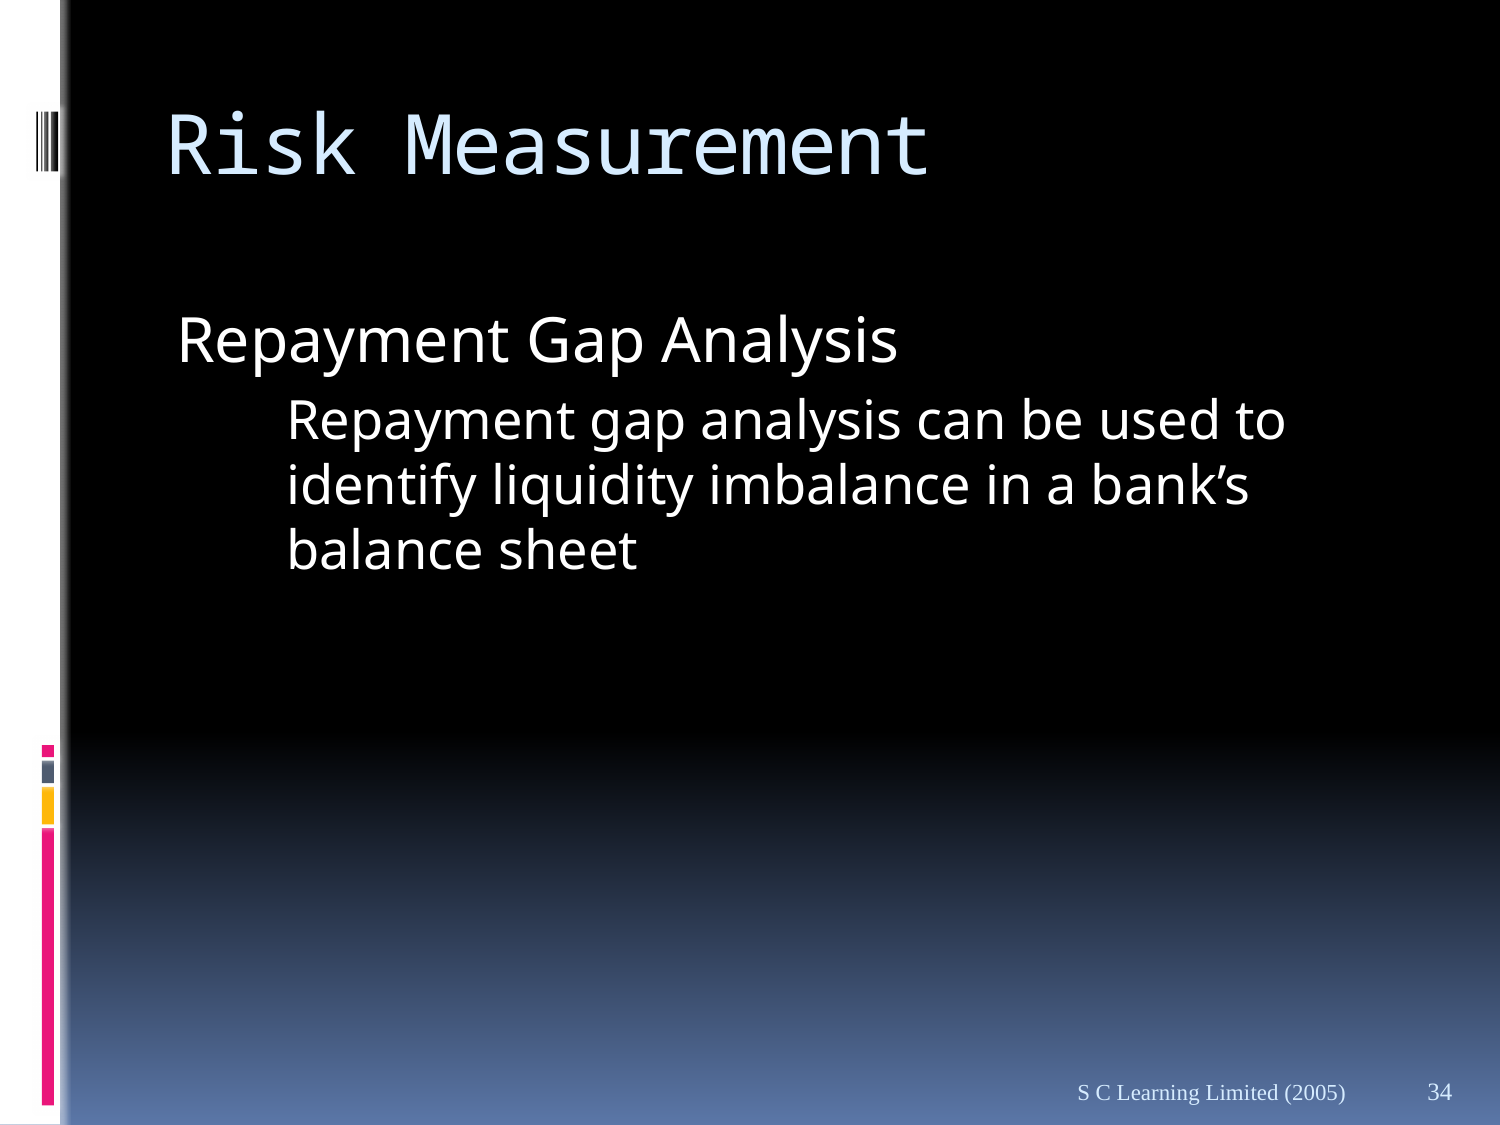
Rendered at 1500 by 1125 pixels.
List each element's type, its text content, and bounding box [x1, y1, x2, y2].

slide_number S C Learning Limited (2005) [1062, 1052, 1412, 1113]
slide_number 34 [1412, 1052, 1488, 1113]
title Risk Measurement [150, 83, 1425, 234]
list Repayment Gap Analysis Repayment gap analysis can be used to identify liquidity imbalance in a bank’s balance sheet [150, 292, 1425, 1043]
